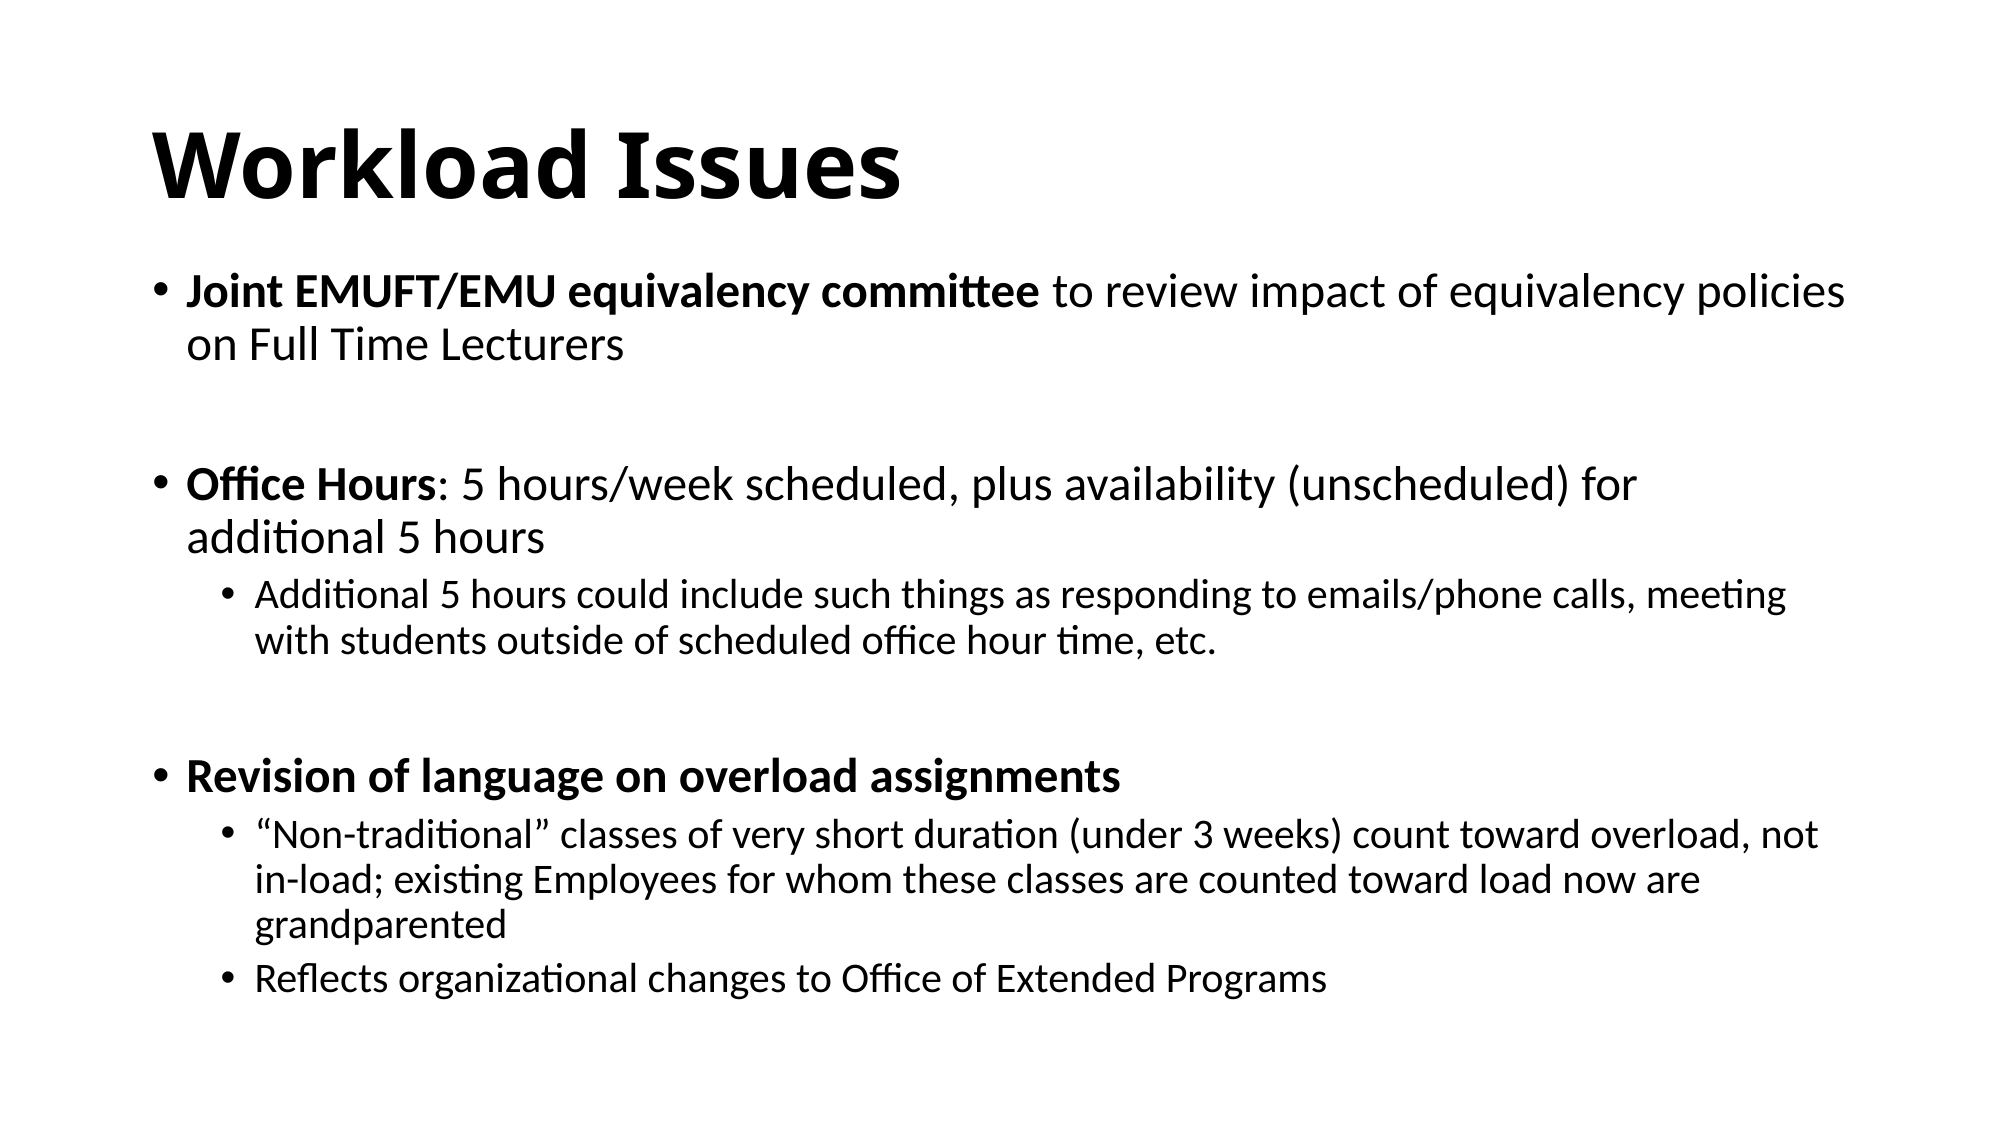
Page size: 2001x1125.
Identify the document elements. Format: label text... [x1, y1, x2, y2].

list Joint EMUFT/EMU equivalency committee to review impact of equivalency policies on Full Time Lecturers Office Hours: 5 hours/week scheduled, plus availability (unscheduled) for additional 5 hours Additional 5 hours could include such things as responding to emails/phone calls, meeting with students outside of scheduled office hour time, etc. Revision of language on overload assignments “Non-traditional” classes of very short duration (under 3 weeks) count toward overload, not in-load; existing Employees for whom these classes are counted toward load now are grandparented Reflects organizational changes to Office of Extended Programs [137, 257, 1863, 1014]
title Workload Issues [137, 59, 1863, 257]
